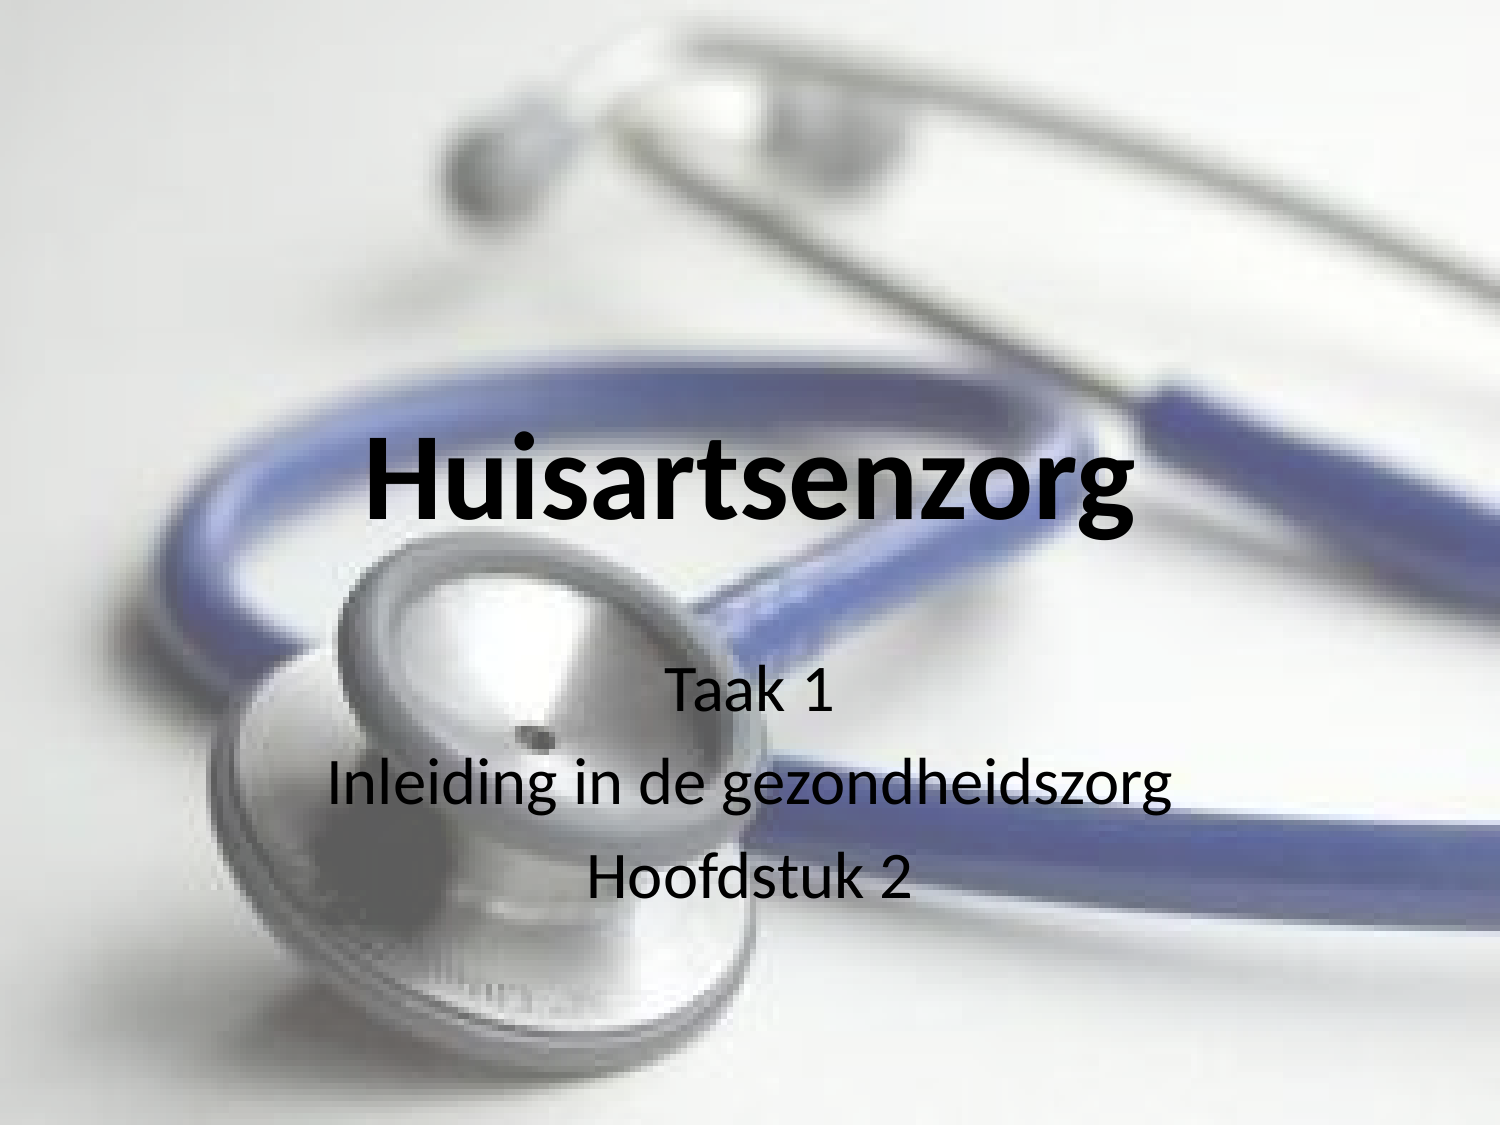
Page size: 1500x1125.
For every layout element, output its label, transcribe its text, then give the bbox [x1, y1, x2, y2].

title Huisartsenzorg [112, 349, 1388, 591]
subtitle Taak 1 Inleiding in de gezondheidszorg Hoofdstuk 2 [225, 637, 1275, 925]
